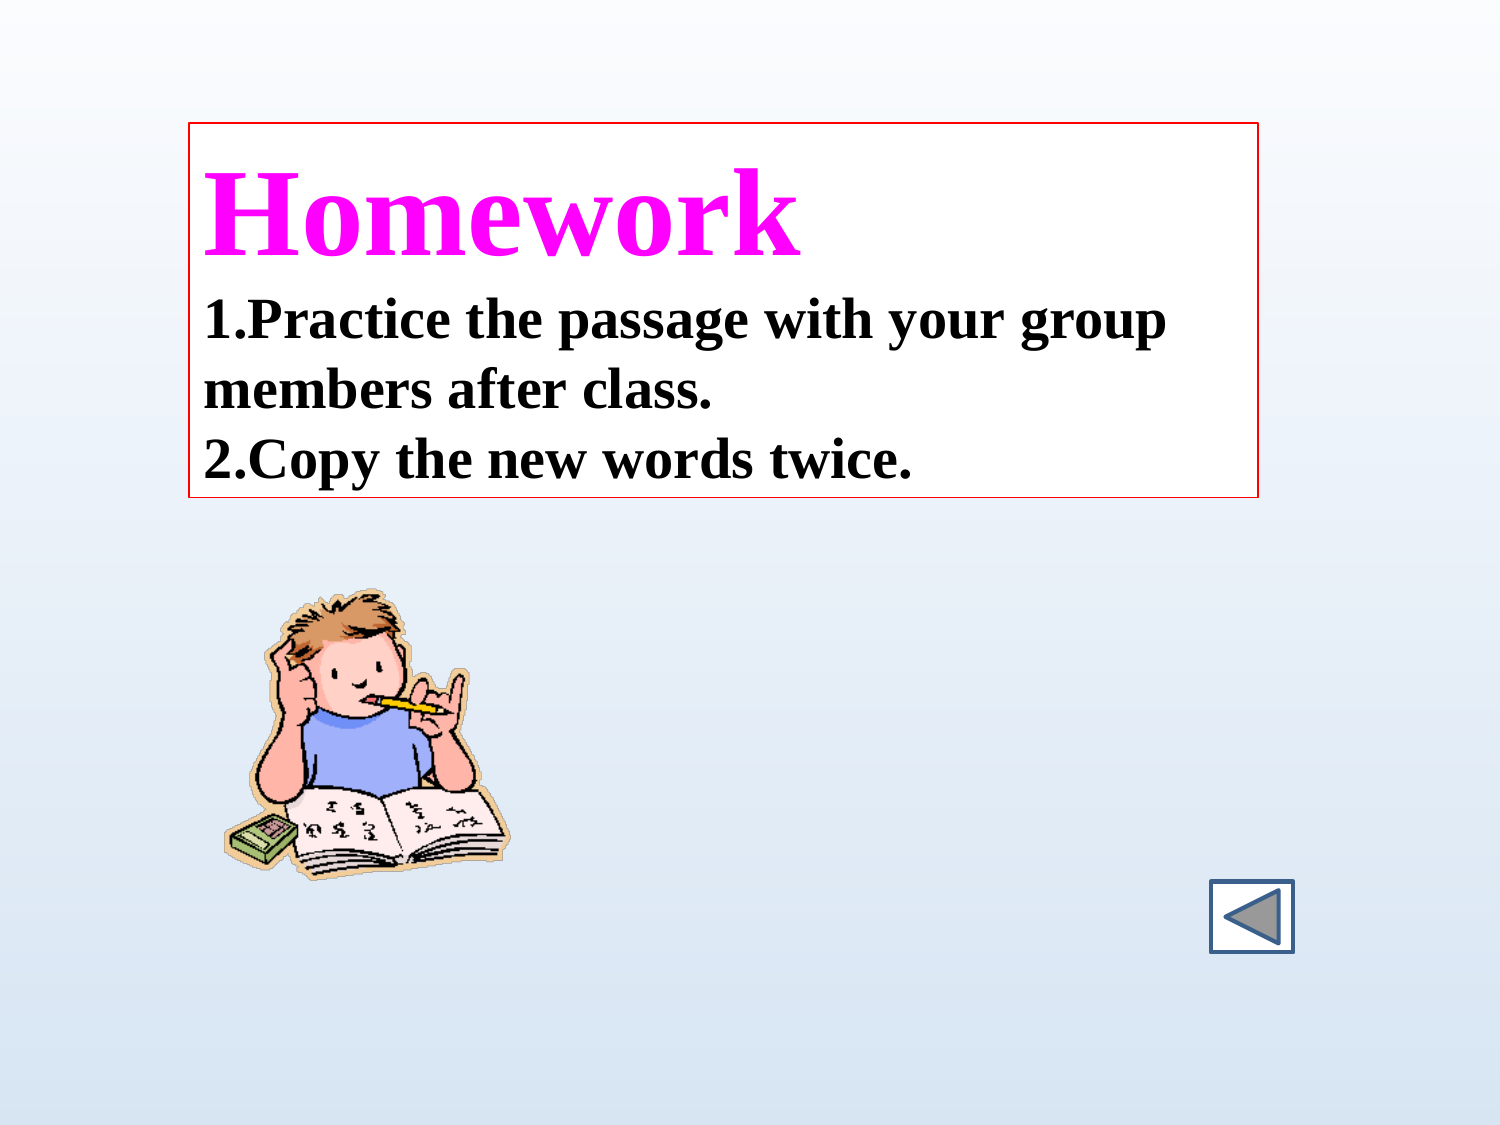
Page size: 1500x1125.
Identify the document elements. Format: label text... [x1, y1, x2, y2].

text_box Homework 1.Practice the passage with your group members after class. 2.Copy the new words twice. [189, 123, 1258, 498]
picture [223, 584, 516, 885]
text_box [1209, 879, 1295, 954]
